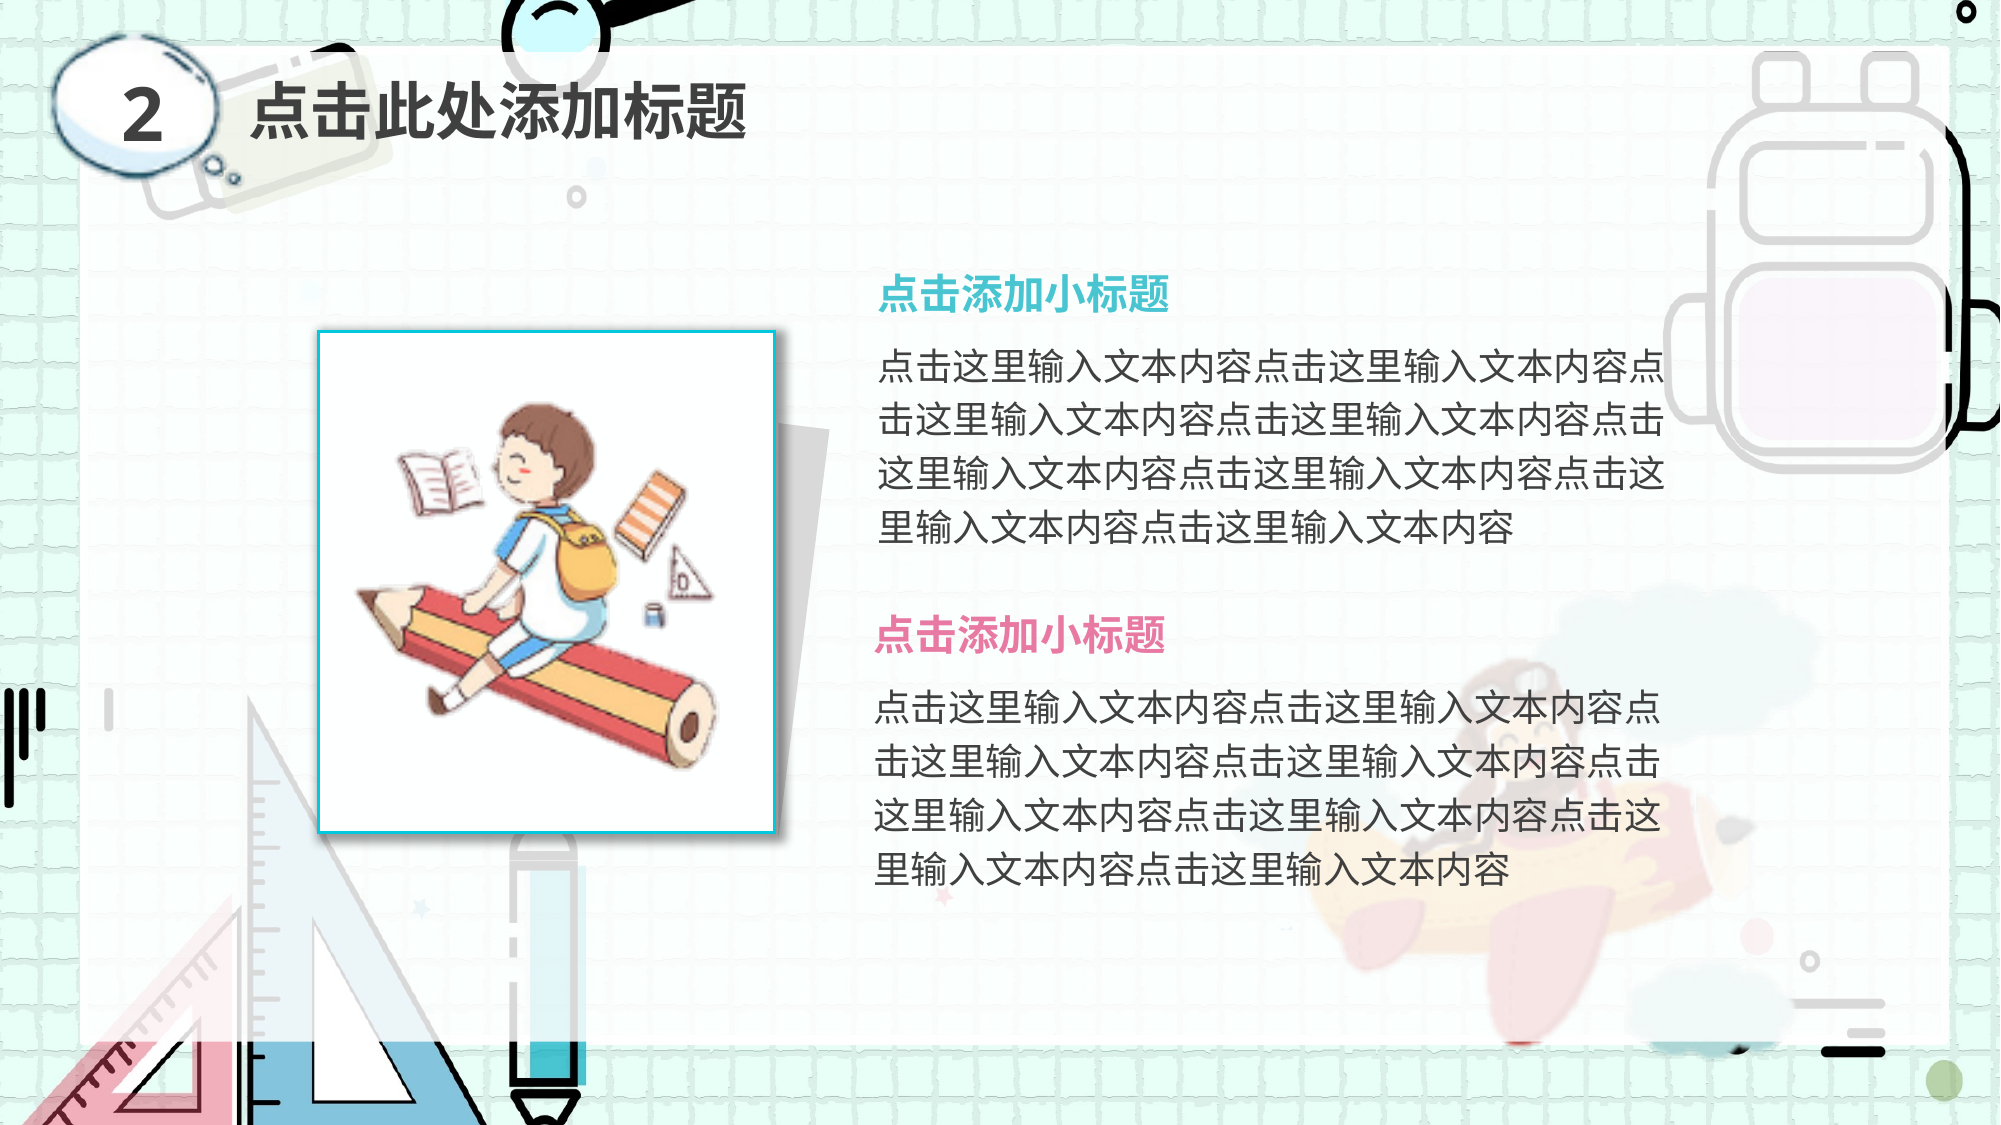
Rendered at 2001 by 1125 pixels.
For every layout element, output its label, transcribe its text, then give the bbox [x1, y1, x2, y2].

text_box 点击此处添加标题 [287, 64, 892, 154]
picture [0, 0, 2000, 1125]
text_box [0, 0, 287, 225]
text_box 点击添加小标题 [863, 260, 1282, 326]
text_box 点击这里输入文本内容点击这里输入文本内容点击这里输入文本内容点击这里输入文本内容点击这里输入文本内容点击这里输入文本内容点击这里输入文本内容点击这里输入文本内容 [862, 326, 1682, 557]
text_box 点击添加小标题 [858, 601, 1278, 667]
text_box 点击这里输入文本内容点击这里输入文本内容点击这里输入文本内容点击这里输入文本内容点击这里输入文本内容点击这里输入文本内容点击这里输入文本内容点击这里输入文本内容 [858, 667, 1677, 898]
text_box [318, 331, 805, 837]
